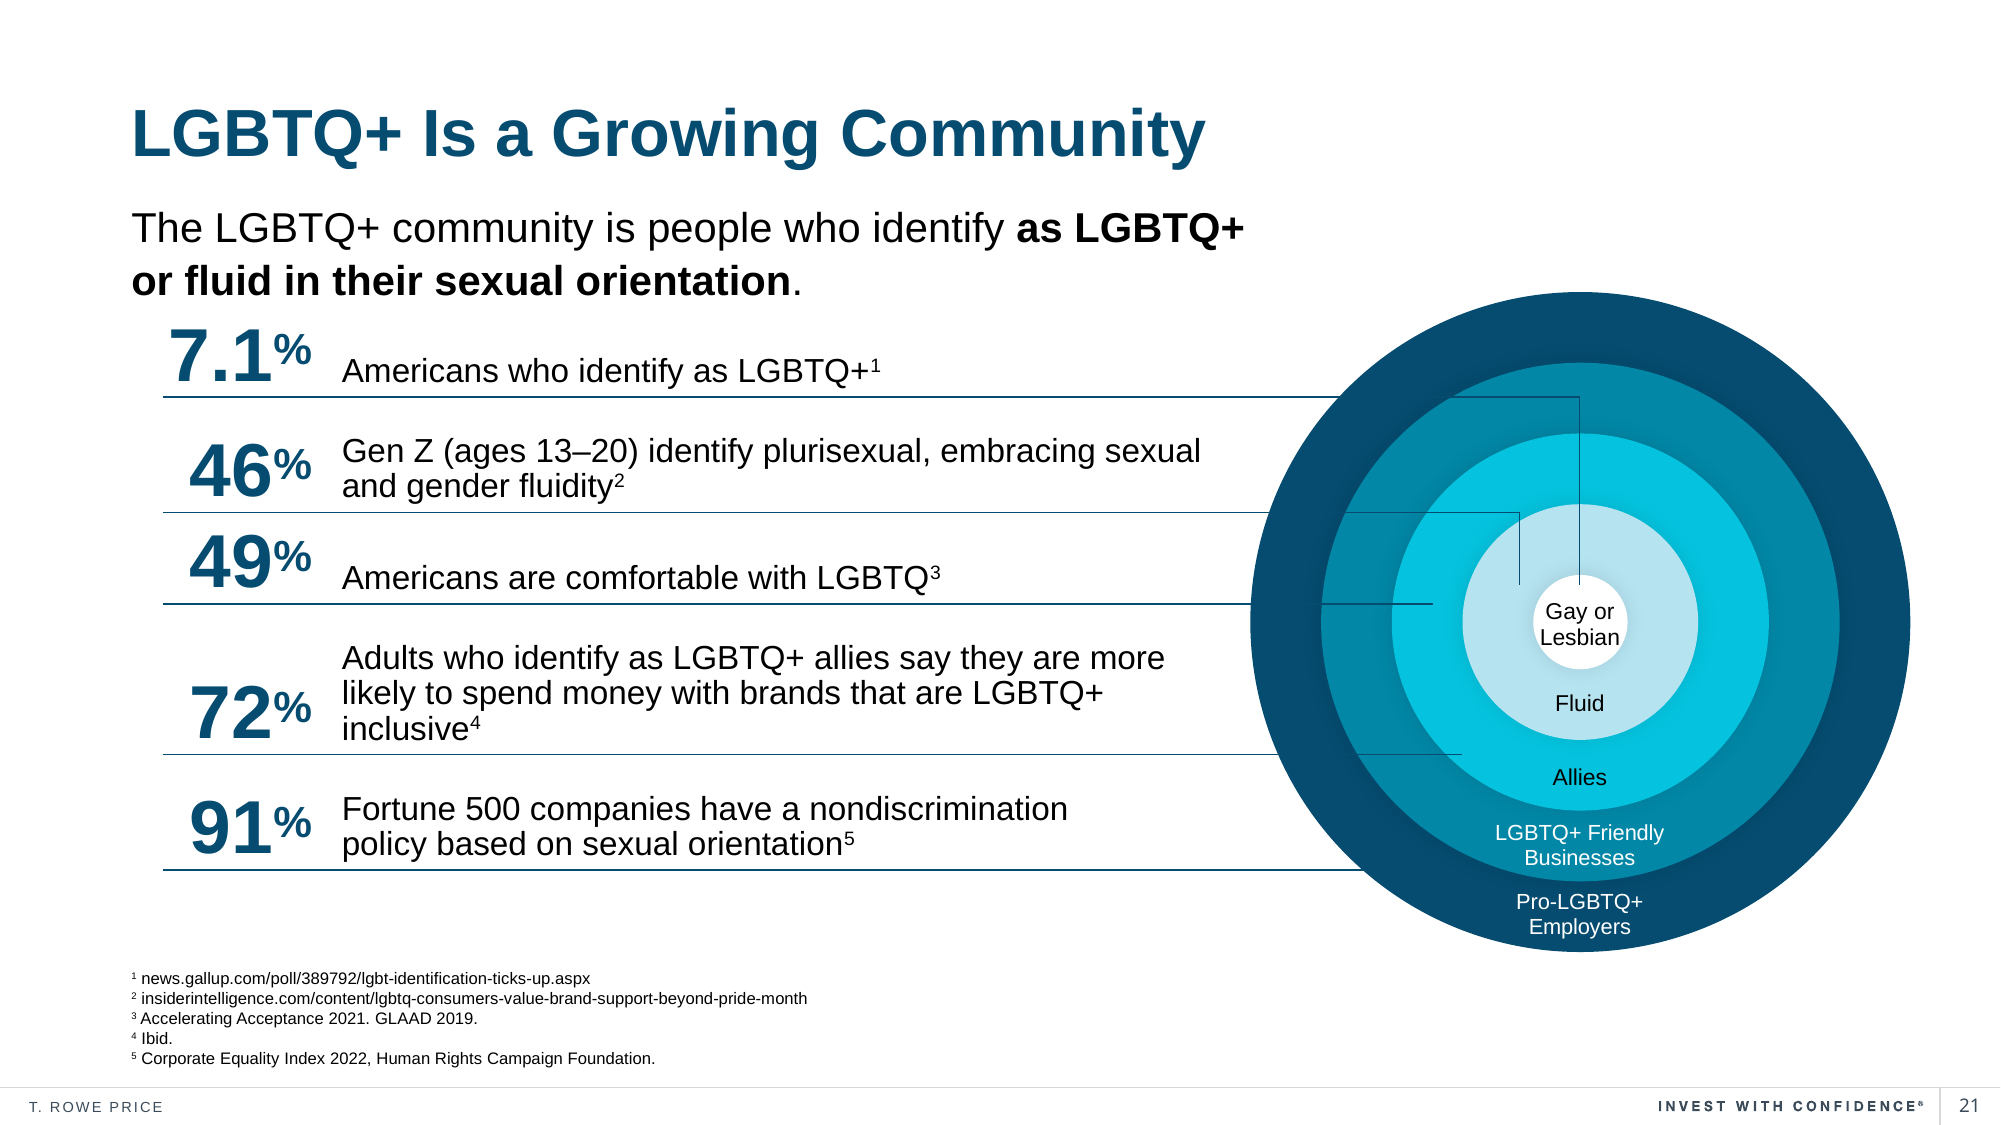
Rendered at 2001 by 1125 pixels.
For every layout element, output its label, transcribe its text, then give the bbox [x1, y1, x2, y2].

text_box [1250, 291, 1911, 953]
table_cell Adults who identify as LGBTQ+ allies say they are more likely to spend money with brands that are LGBTQ+ inclusive4 [327, 605, 1250, 754]
table_cell 72% [163, 605, 327, 754]
title LGBTQ+ Is a Growing Community [131, 48, 1869, 171]
table_cell Americans are comfortable with LGBTQ3 [327, 513, 1250, 603]
table_header 7.1% [163, 306, 327, 396]
table_header Americans who identify as LGBTQ+1 [327, 306, 1250, 396]
list The LGBTQ+ community is people who identify as LGBTQ+ or fluid in their sexual orientation. [131, 198, 1869, 942]
table_cell Gen Z (ages 13–20) identify plurisexual, embracing sexual and gender fluidity2 [327, 398, 1250, 512]
table_cell 49% [163, 513, 327, 603]
table_cell 91% [163, 755, 327, 869]
table_cell Fortune 500 companies have a nondiscrimination policy based on sexual orientation5 [327, 755, 1250, 869]
list 1 news.gallup.com/poll/389792/lgbt-identification-ticks-up.aspx 2 insiderintelligence.com/content/lgbtq-consumers-value-brand-support-beyond-pride-month 3 Accelerating Acceptance 2021. GLAAD 2019. 4 Ibid. 5 Corporate Equality Index 2022, Human Rights Campaign Foundation. [131, 993, 1838, 1068]
table_cell 46% [163, 398, 327, 512]
